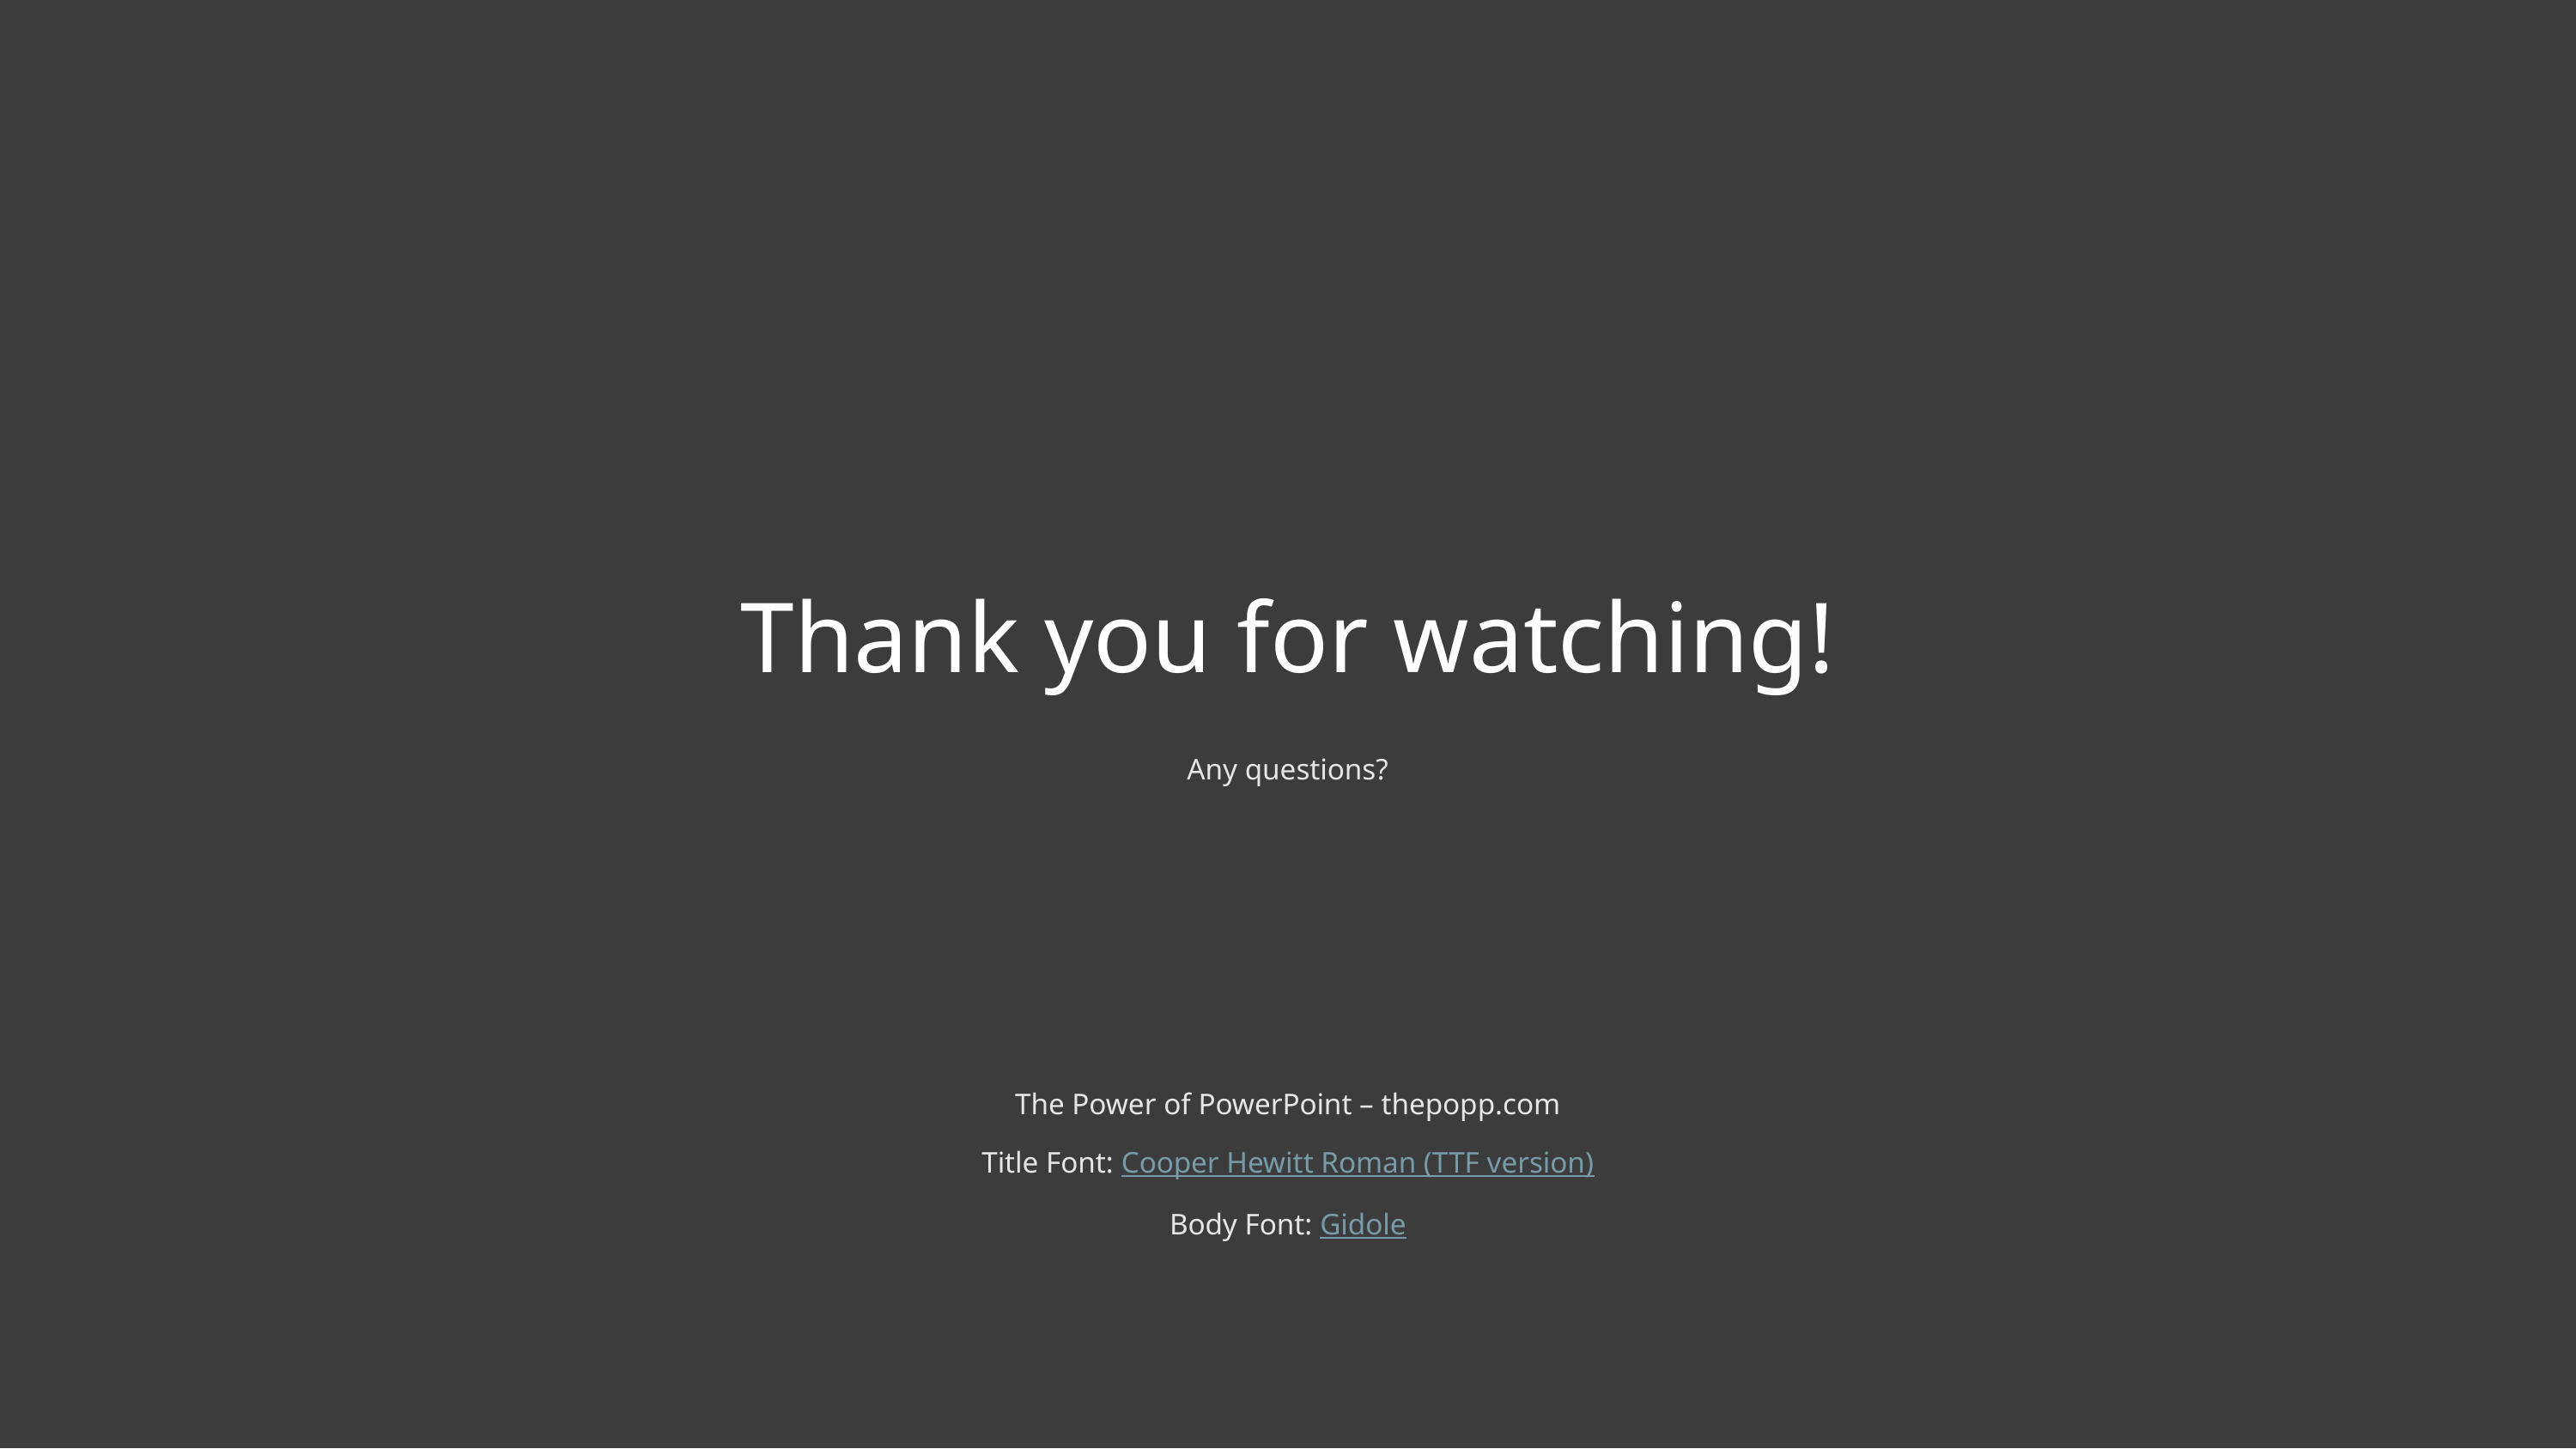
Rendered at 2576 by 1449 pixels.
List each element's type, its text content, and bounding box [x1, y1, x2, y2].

list The Power of PowerPoint – thepopp.com Title Font: Cooper Hewitt Roman (TTF version) Body Font: Gidole [425, 987, 2151, 1252]
list Any questions? [425, 724, 2151, 851]
title Thank you for watching! [425, 526, 2151, 700]
